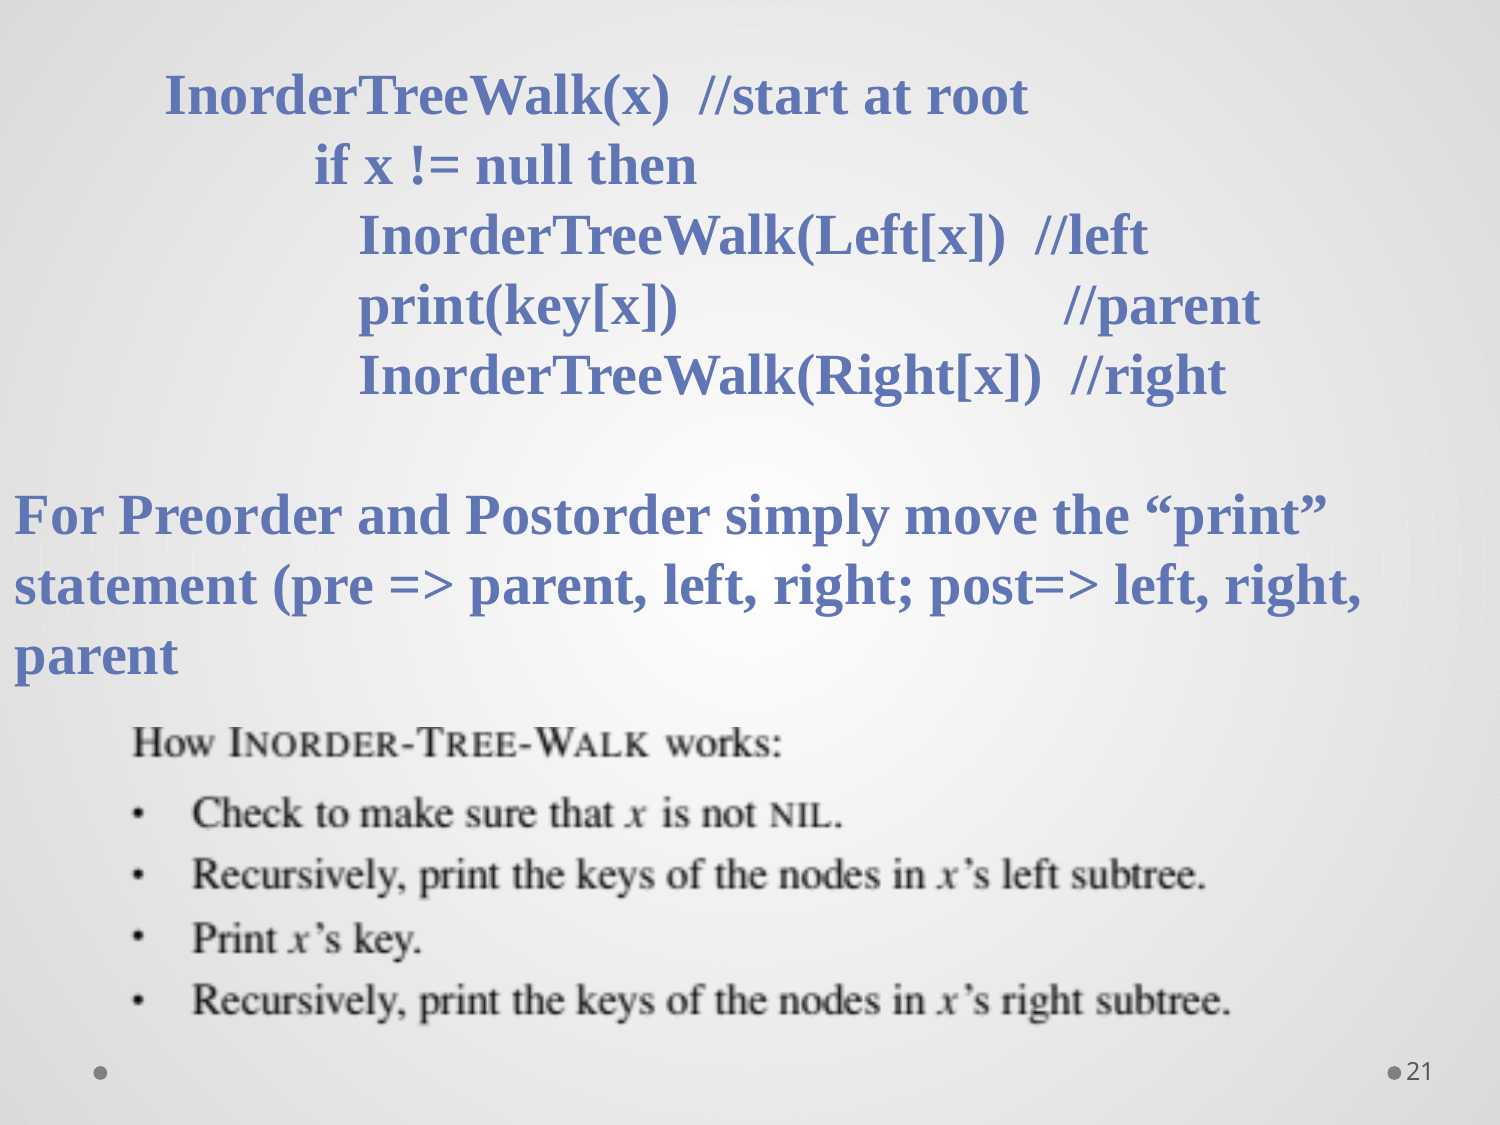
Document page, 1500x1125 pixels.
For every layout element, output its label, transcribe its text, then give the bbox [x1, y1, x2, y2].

slide_number 21 [1401, 1042, 1494, 1103]
text_box InorderTreeWalk(x) //start at root if x != null then InorderTreeWalk(Left[x]) //left print(key[x]) //parent InorderTreeWalk(Right[x]) //right For Preorder and Postorder simply move the “print” statement (pre => parent, left, right; post=> left, right, parent [0, 49, 1402, 694]
picture [111, 727, 1237, 1043]
